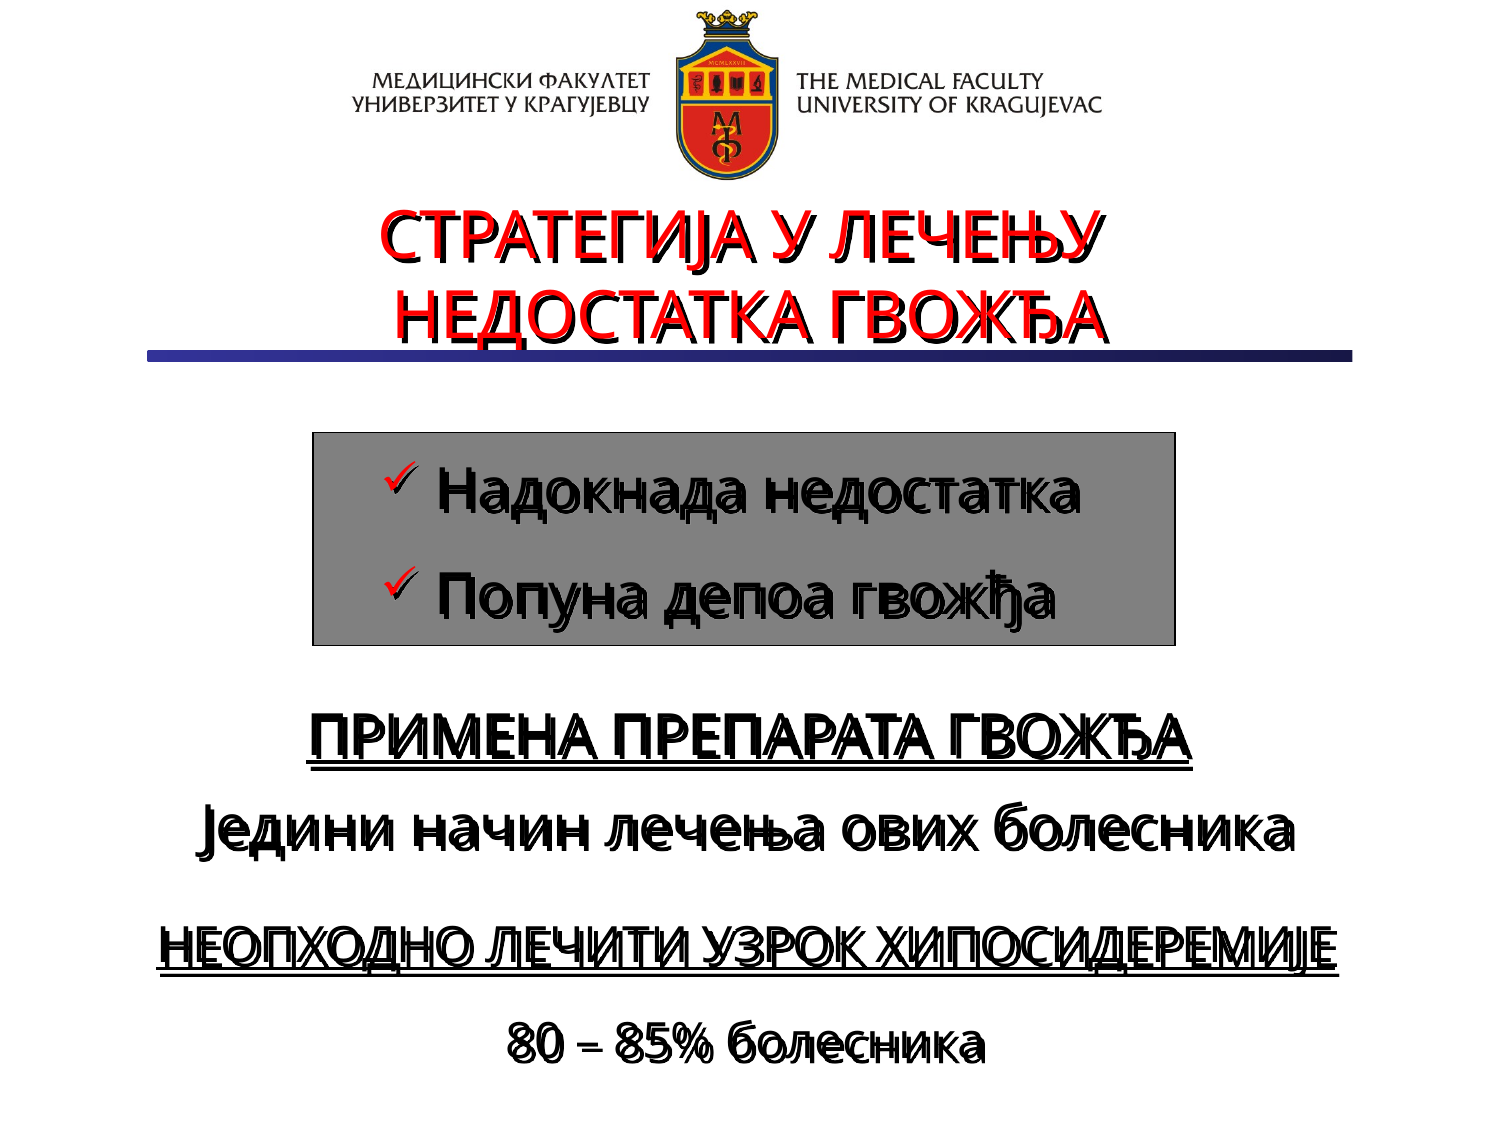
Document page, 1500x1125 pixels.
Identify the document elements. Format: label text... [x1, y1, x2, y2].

text_box [147, 350, 1353, 362]
text_box [312, 432, 1176, 646]
text_box Надокнада недостатка Попуна депоа гвожђа [365, 408, 1095, 634]
text_box НЕОПХОДНО ЛЕЧИТИ УЗРОК ХИПОСИДЕРЕМИЈЕ 80 – 85% болесника [141, 869, 1350, 1077]
picture [328, 0, 1125, 191]
text_box ПРИМЕНА ПРЕПАРАТА ГВОЖЂА Једини начин лечења ових болесника [185, 668, 1310, 866]
text_box СТРАТЕГИЈА У ЛЕЧЕЊУ НЕДОСТАТКА ГВОЖЂА [363, 184, 1134, 350]
